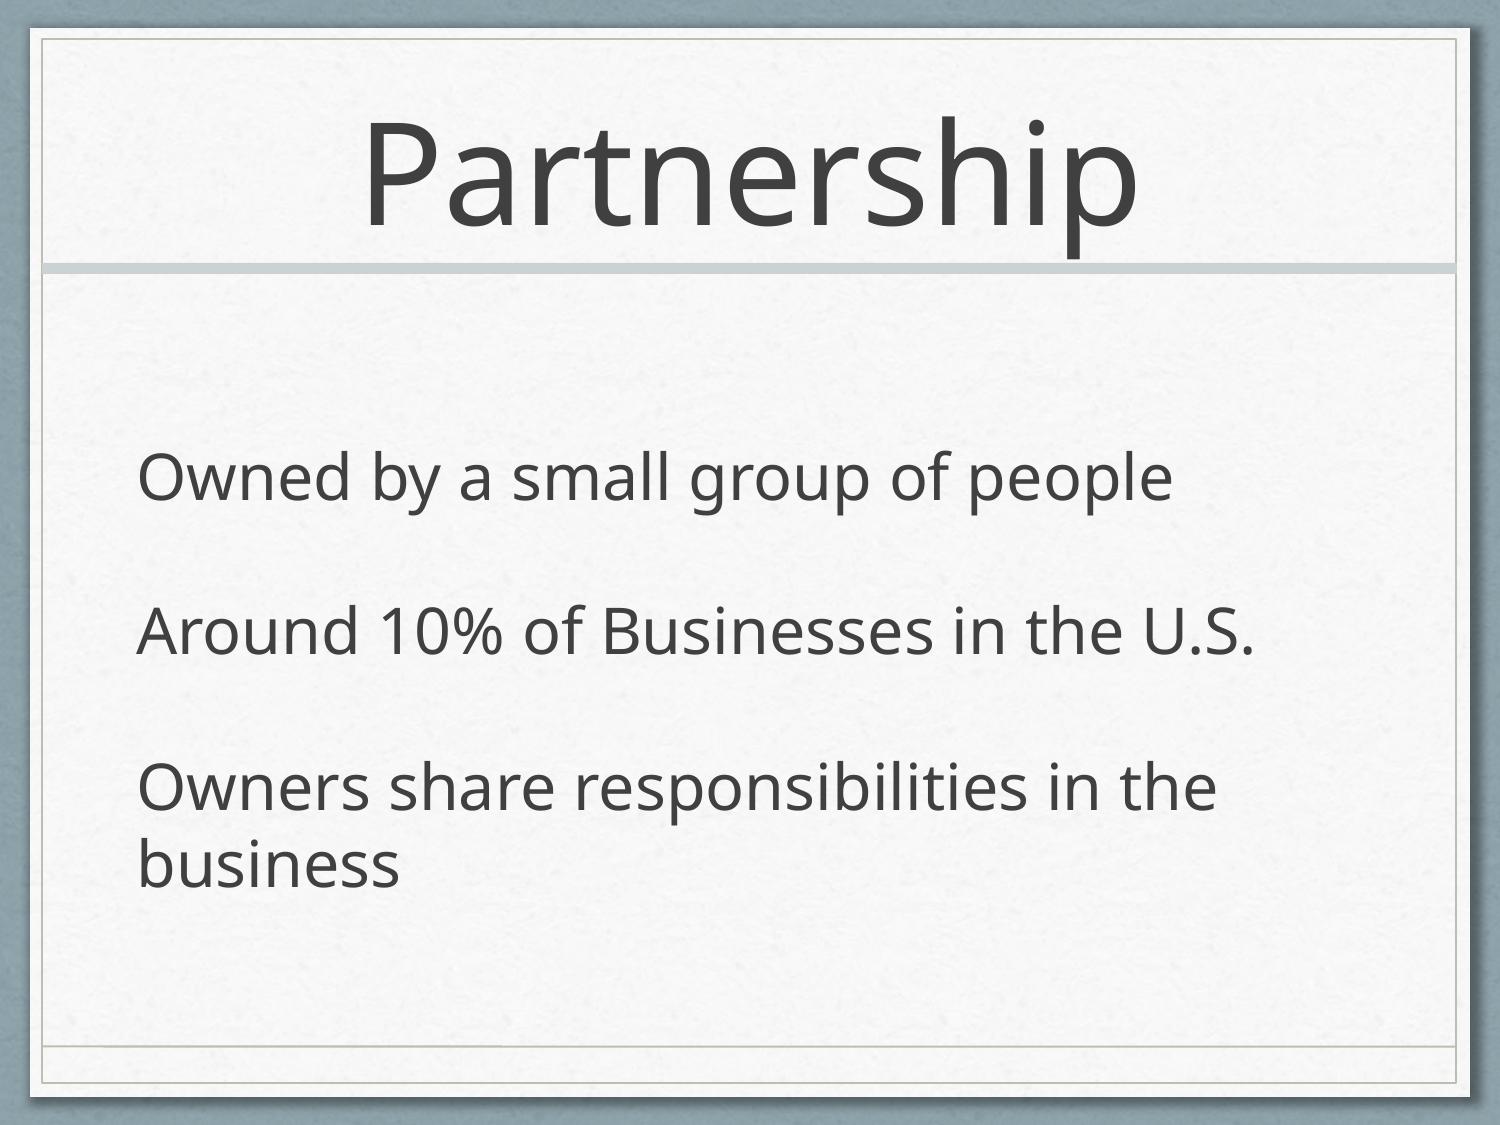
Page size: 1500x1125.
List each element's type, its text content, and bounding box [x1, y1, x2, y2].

list Owned by a small group of people Around 10% of Businesses in the U.S. Owners share responsibilities in the business [121, 427, 1379, 1065]
title Partnership [75, 74, 1425, 263]
picture [30, 28, 1470, 1097]
